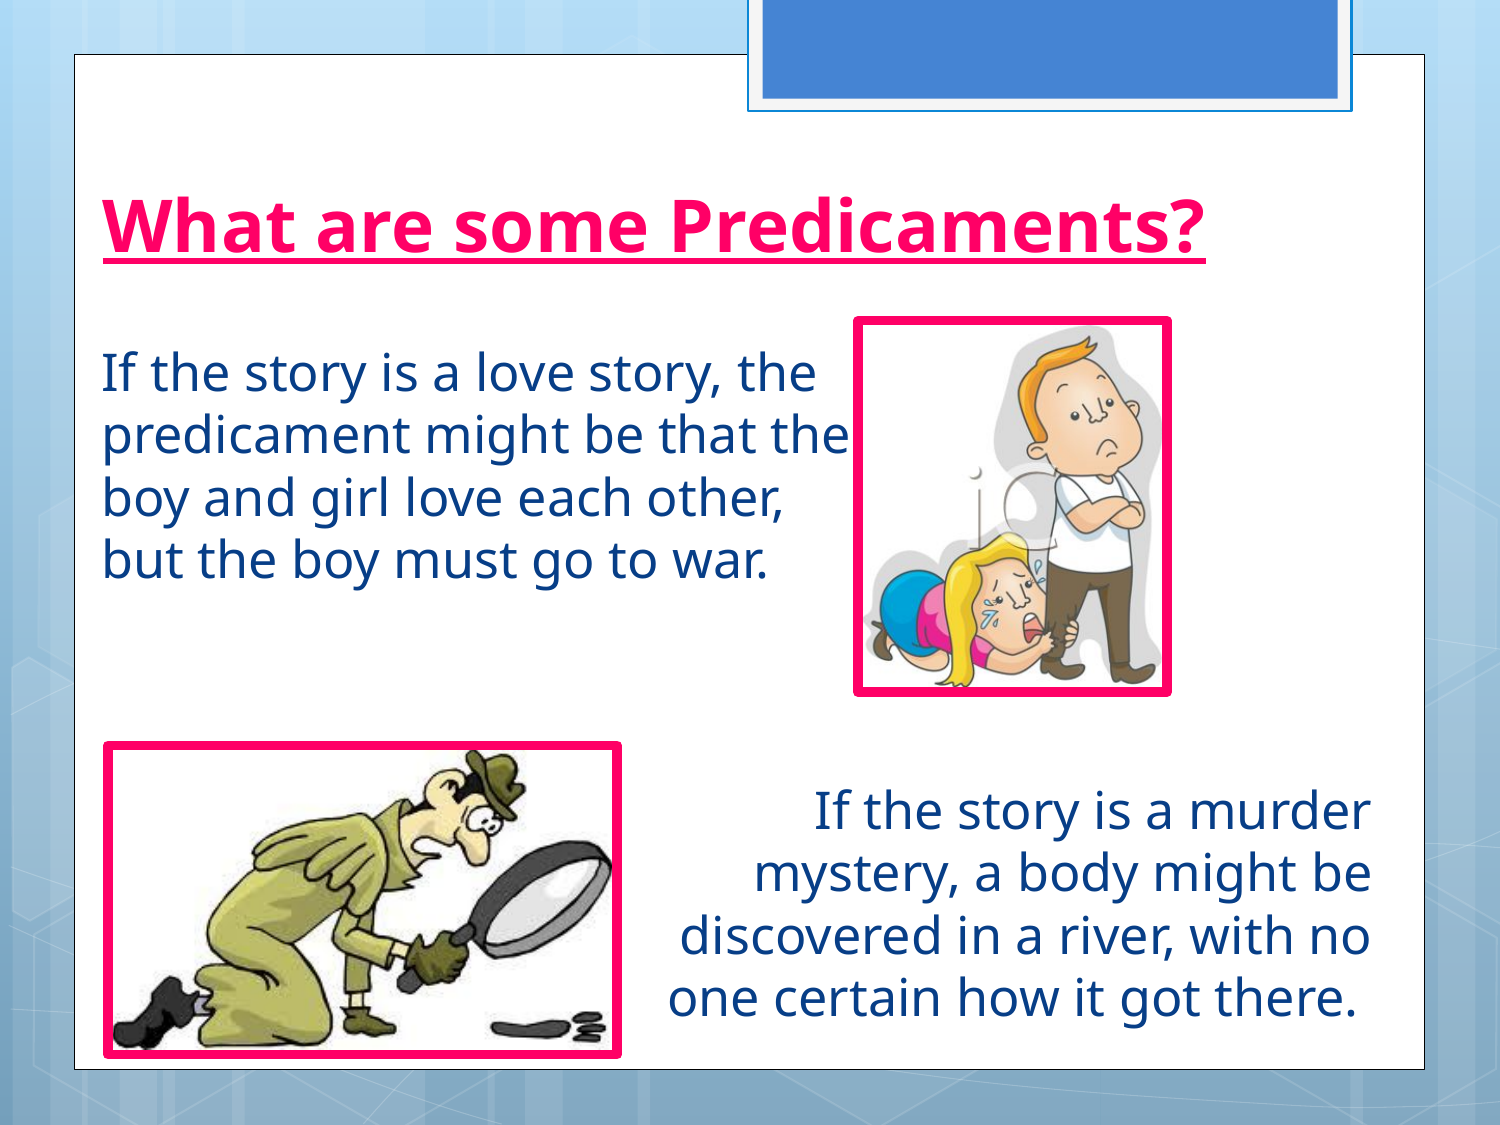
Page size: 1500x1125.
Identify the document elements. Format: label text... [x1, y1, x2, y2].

text_box If the story is a murder mystery, a body might be discovered in a river, with no one certain how it got there. [617, 769, 1388, 1035]
picture [862, 325, 1163, 688]
list If the story is a love story, the predicament might be that the boy and girl love each other, but the boy must go to war. [75, 331, 853, 675]
picture [112, 749, 613, 1051]
title What are some Predicaments? [87, 159, 1463, 275]
